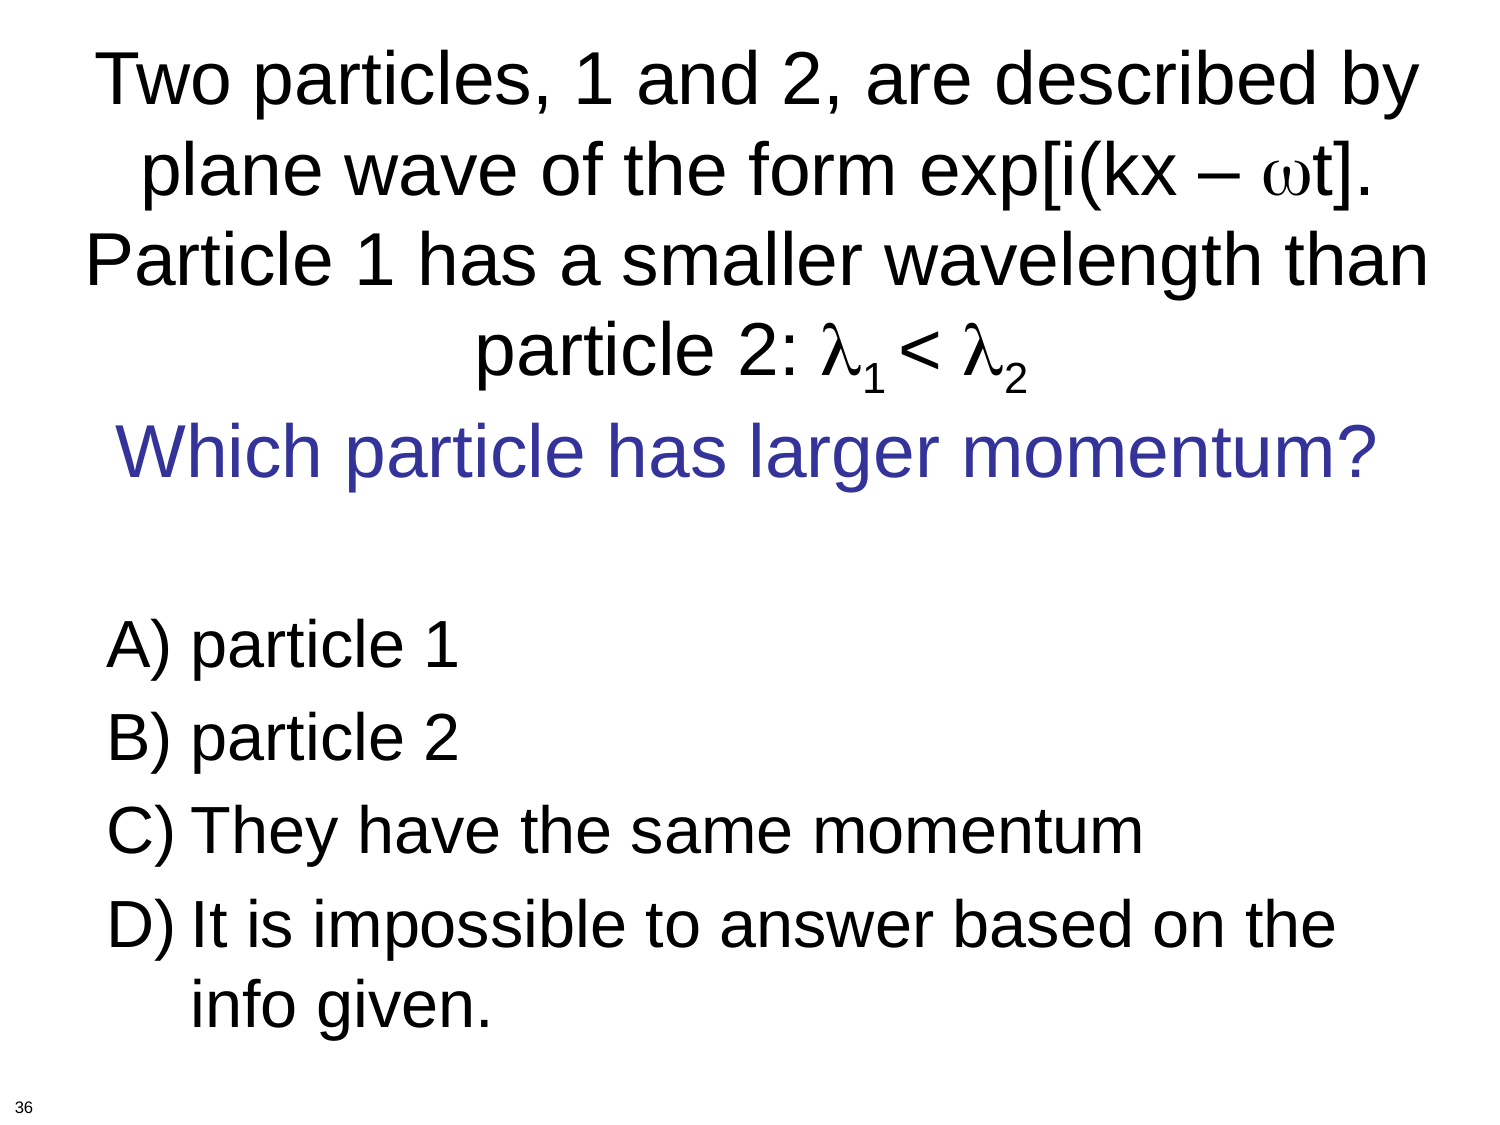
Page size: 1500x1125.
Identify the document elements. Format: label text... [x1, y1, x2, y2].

title Two particles, 1 and 2, are described by plane wave of the form exp[i(kx – wt]. Particle 1 has a smaller wavelength than particle 2: l1 < l2 Which particle has larger momentum? [53, 40, 1462, 572]
list particle 1 particle 2 They have the same momentum It is impossible to answer based on the info given. [91, 593, 1367, 1068]
text_box 36 [0, 1089, 50, 1125]
